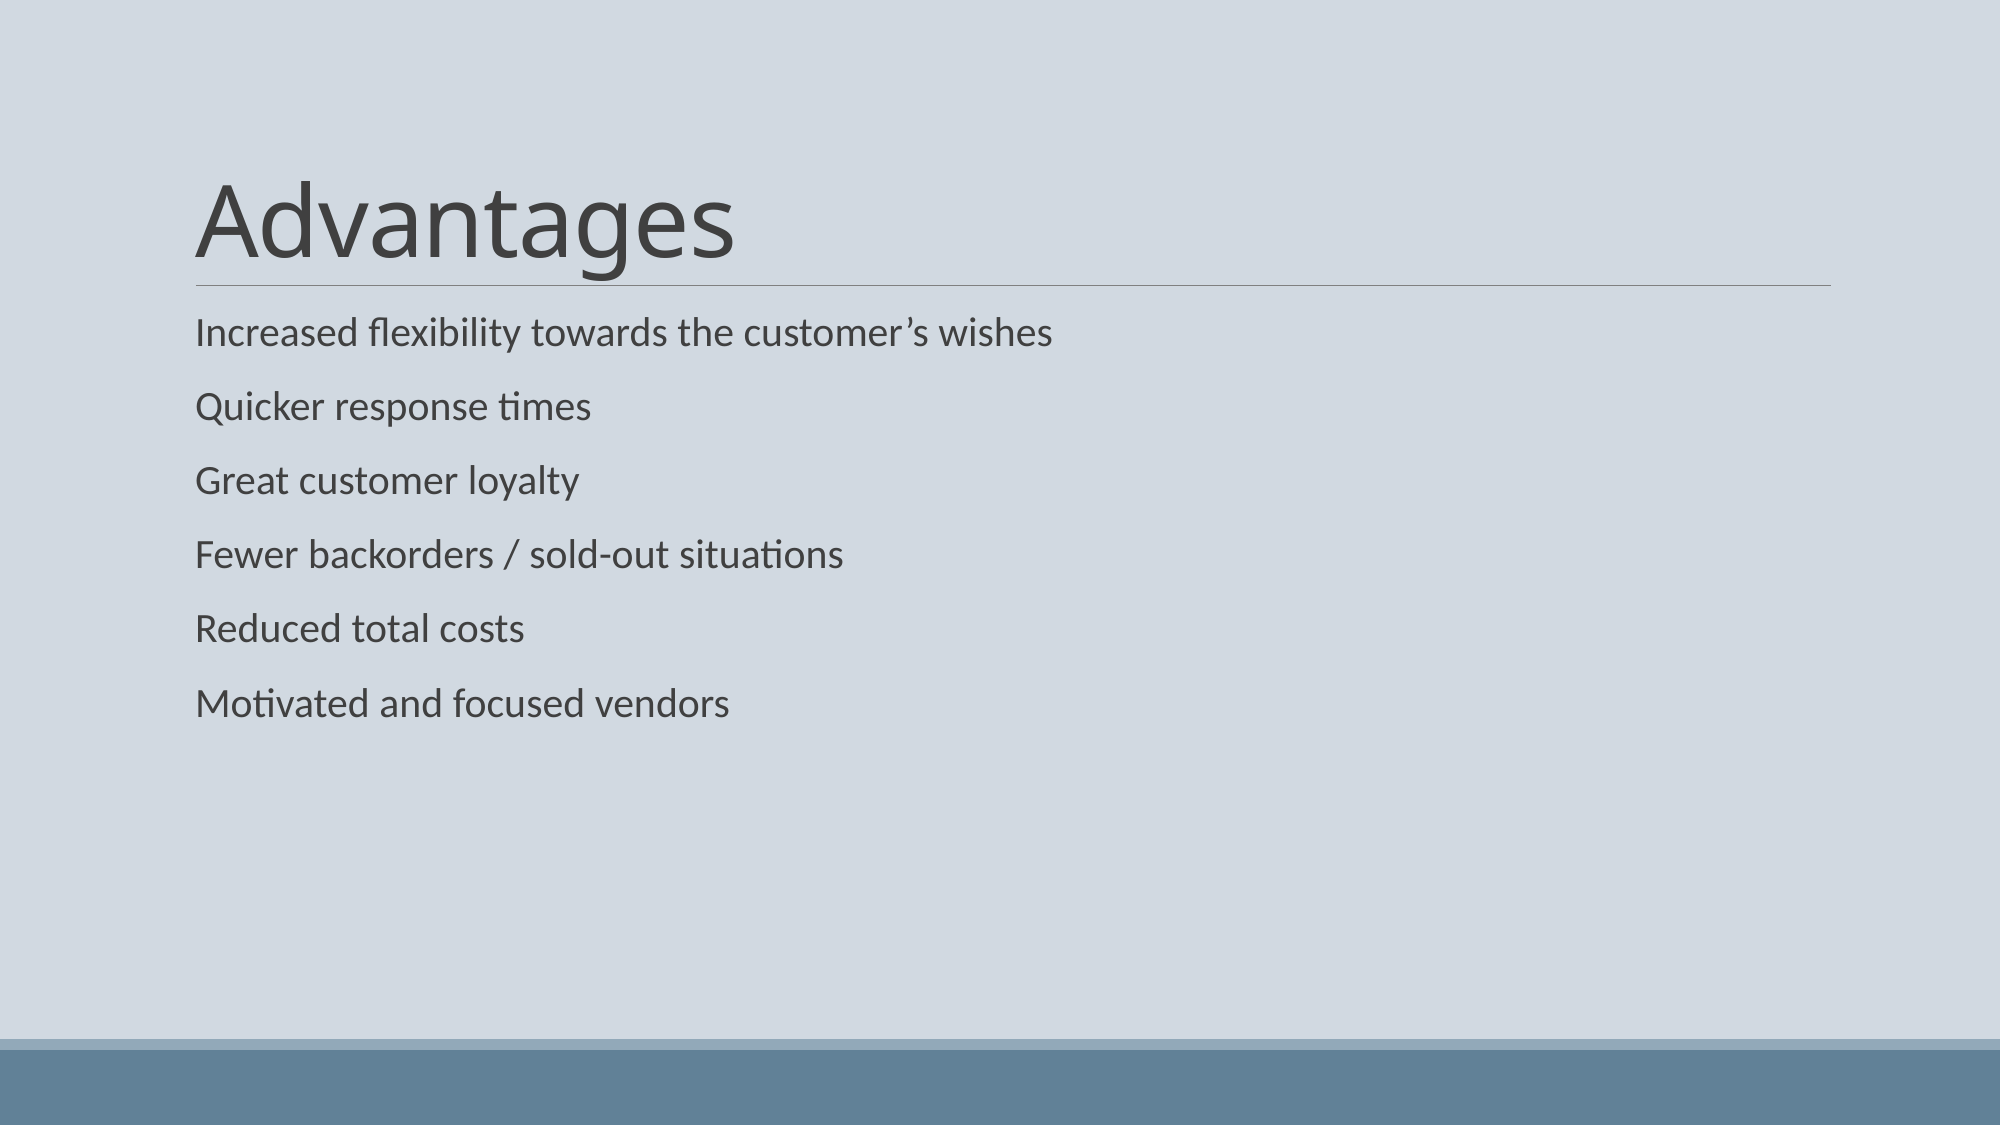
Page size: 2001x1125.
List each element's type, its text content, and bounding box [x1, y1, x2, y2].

title Advantages [180, 47, 1830, 285]
list Increased flexibility towards the customer’s wishes Quicker response times Great customer loyalty Fewer backorders / sold-out situations Reduced total costs Motivated and focused vendors [180, 302, 1830, 963]
